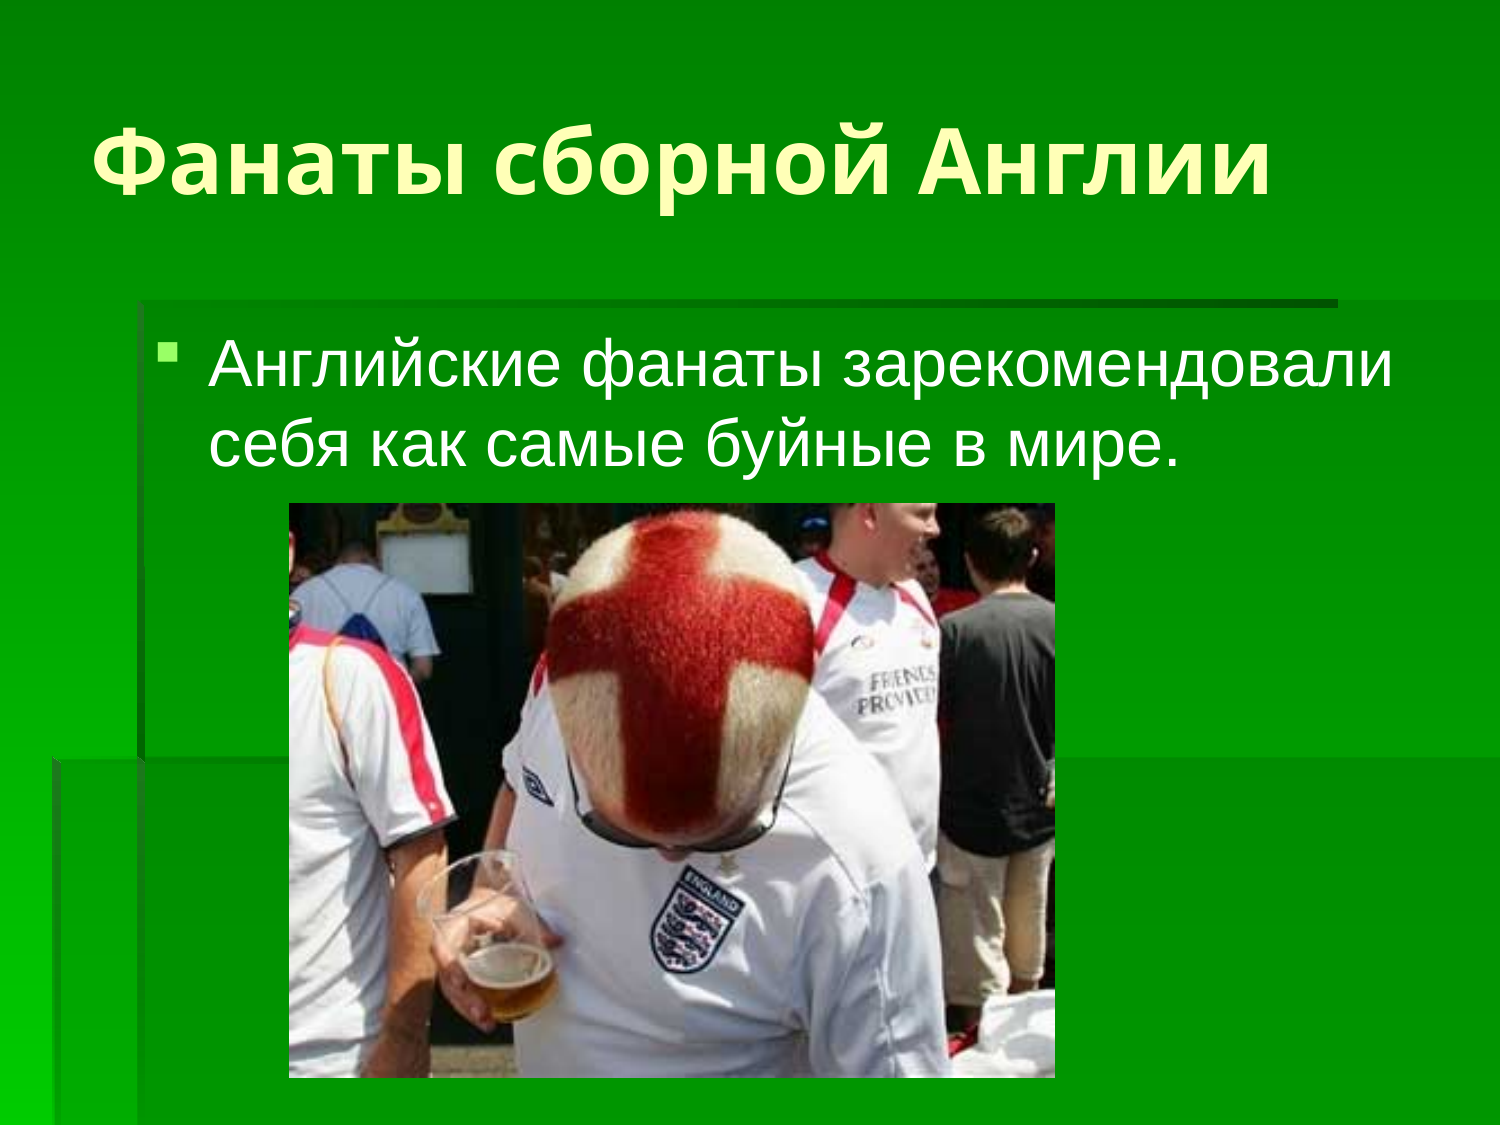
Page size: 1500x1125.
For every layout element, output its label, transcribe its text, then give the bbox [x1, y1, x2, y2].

title Фанаты сборной Англии [74, 39, 1451, 276]
picture [289, 503, 1056, 1078]
list Английские фанаты зарекомендовали себя как самые буйные в мире. [137, 312, 1452, 1001]
